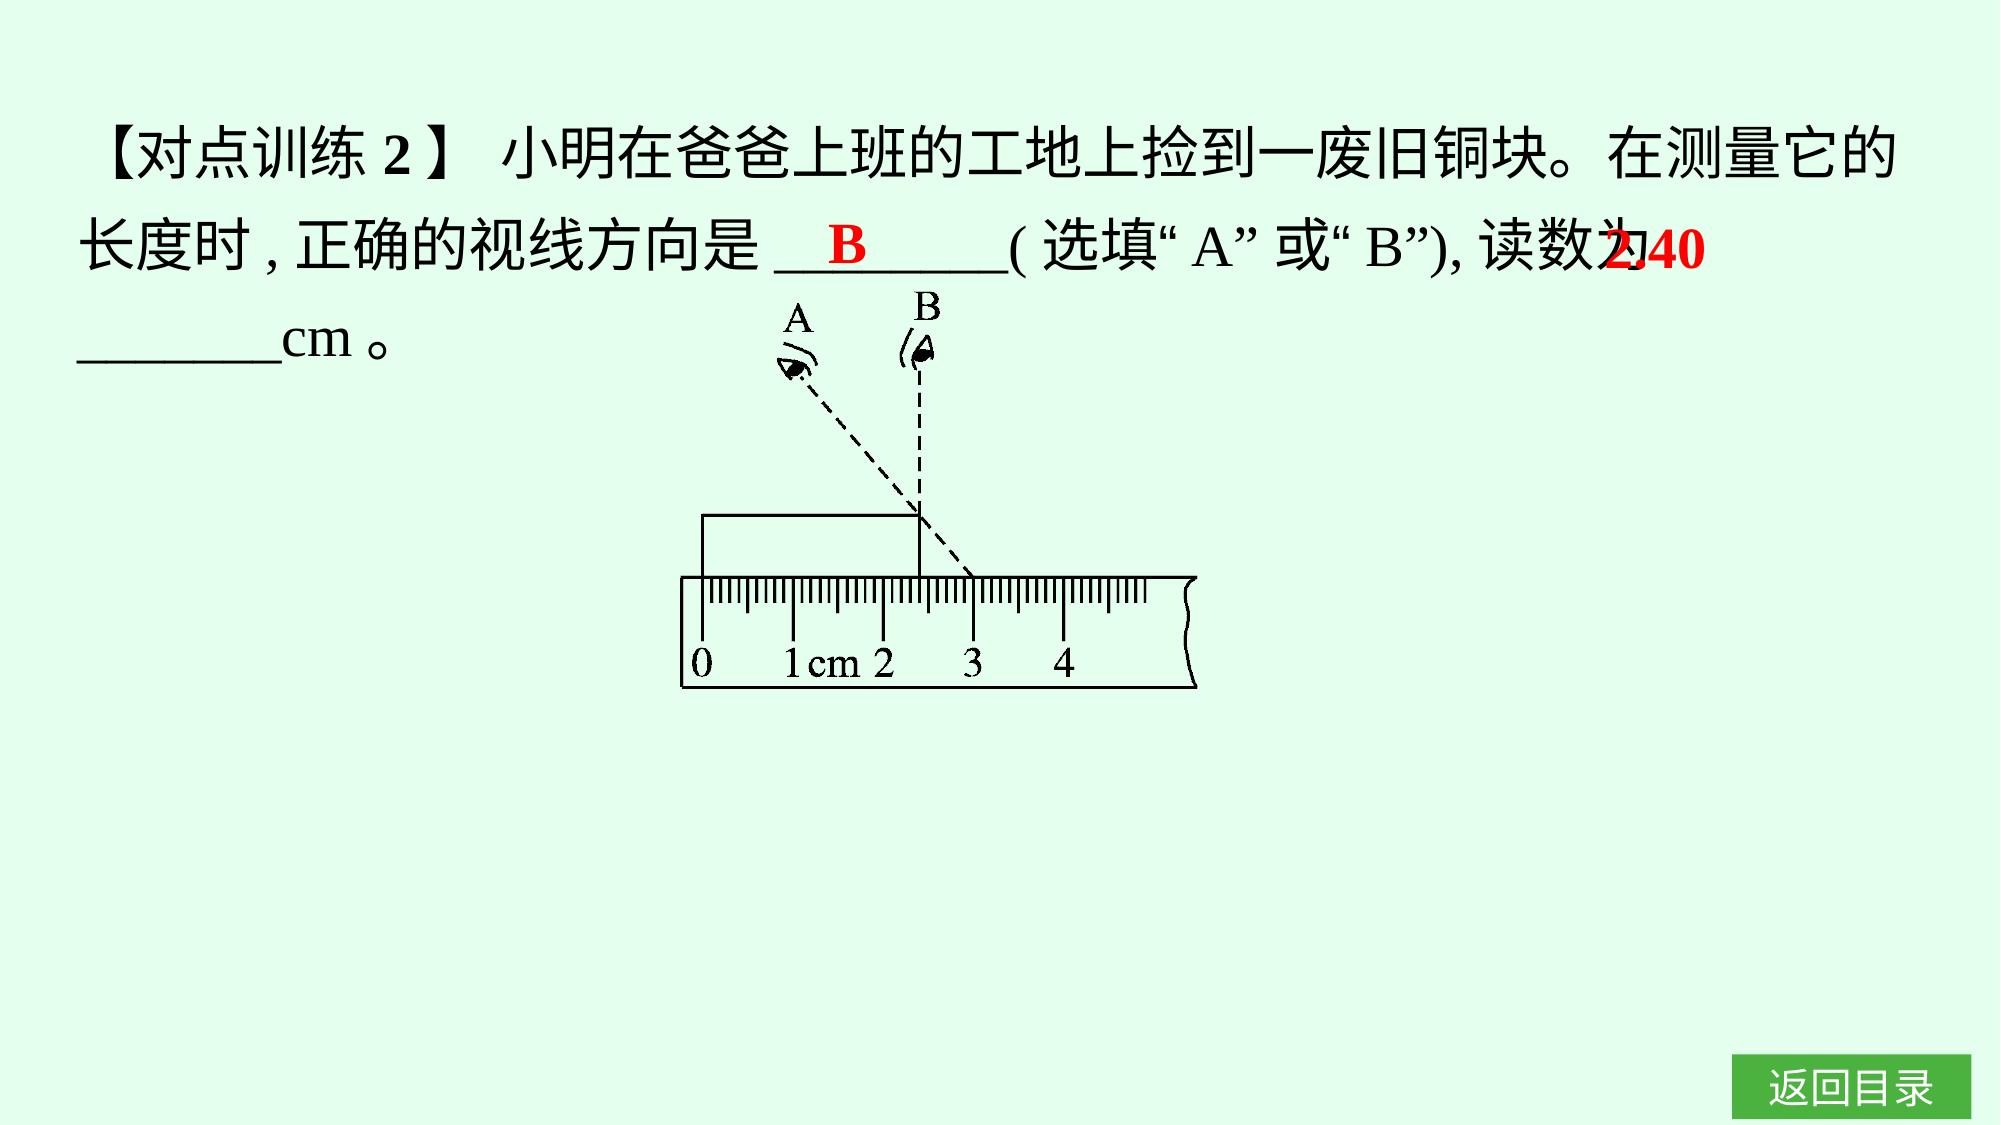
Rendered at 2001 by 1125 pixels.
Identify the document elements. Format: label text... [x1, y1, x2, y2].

text_box 2.40 [1589, 188, 1722, 288]
text_box 【对点训练2】 小明在爸爸上班的工地上捡到一废旧铜块。在测量它的长度时,正确的视线方向是________(选填“A”或“B”),读数为_______cm。 [62, 88, 1938, 376]
picture [678, 287, 1200, 689]
text_box B [813, 183, 882, 283]
